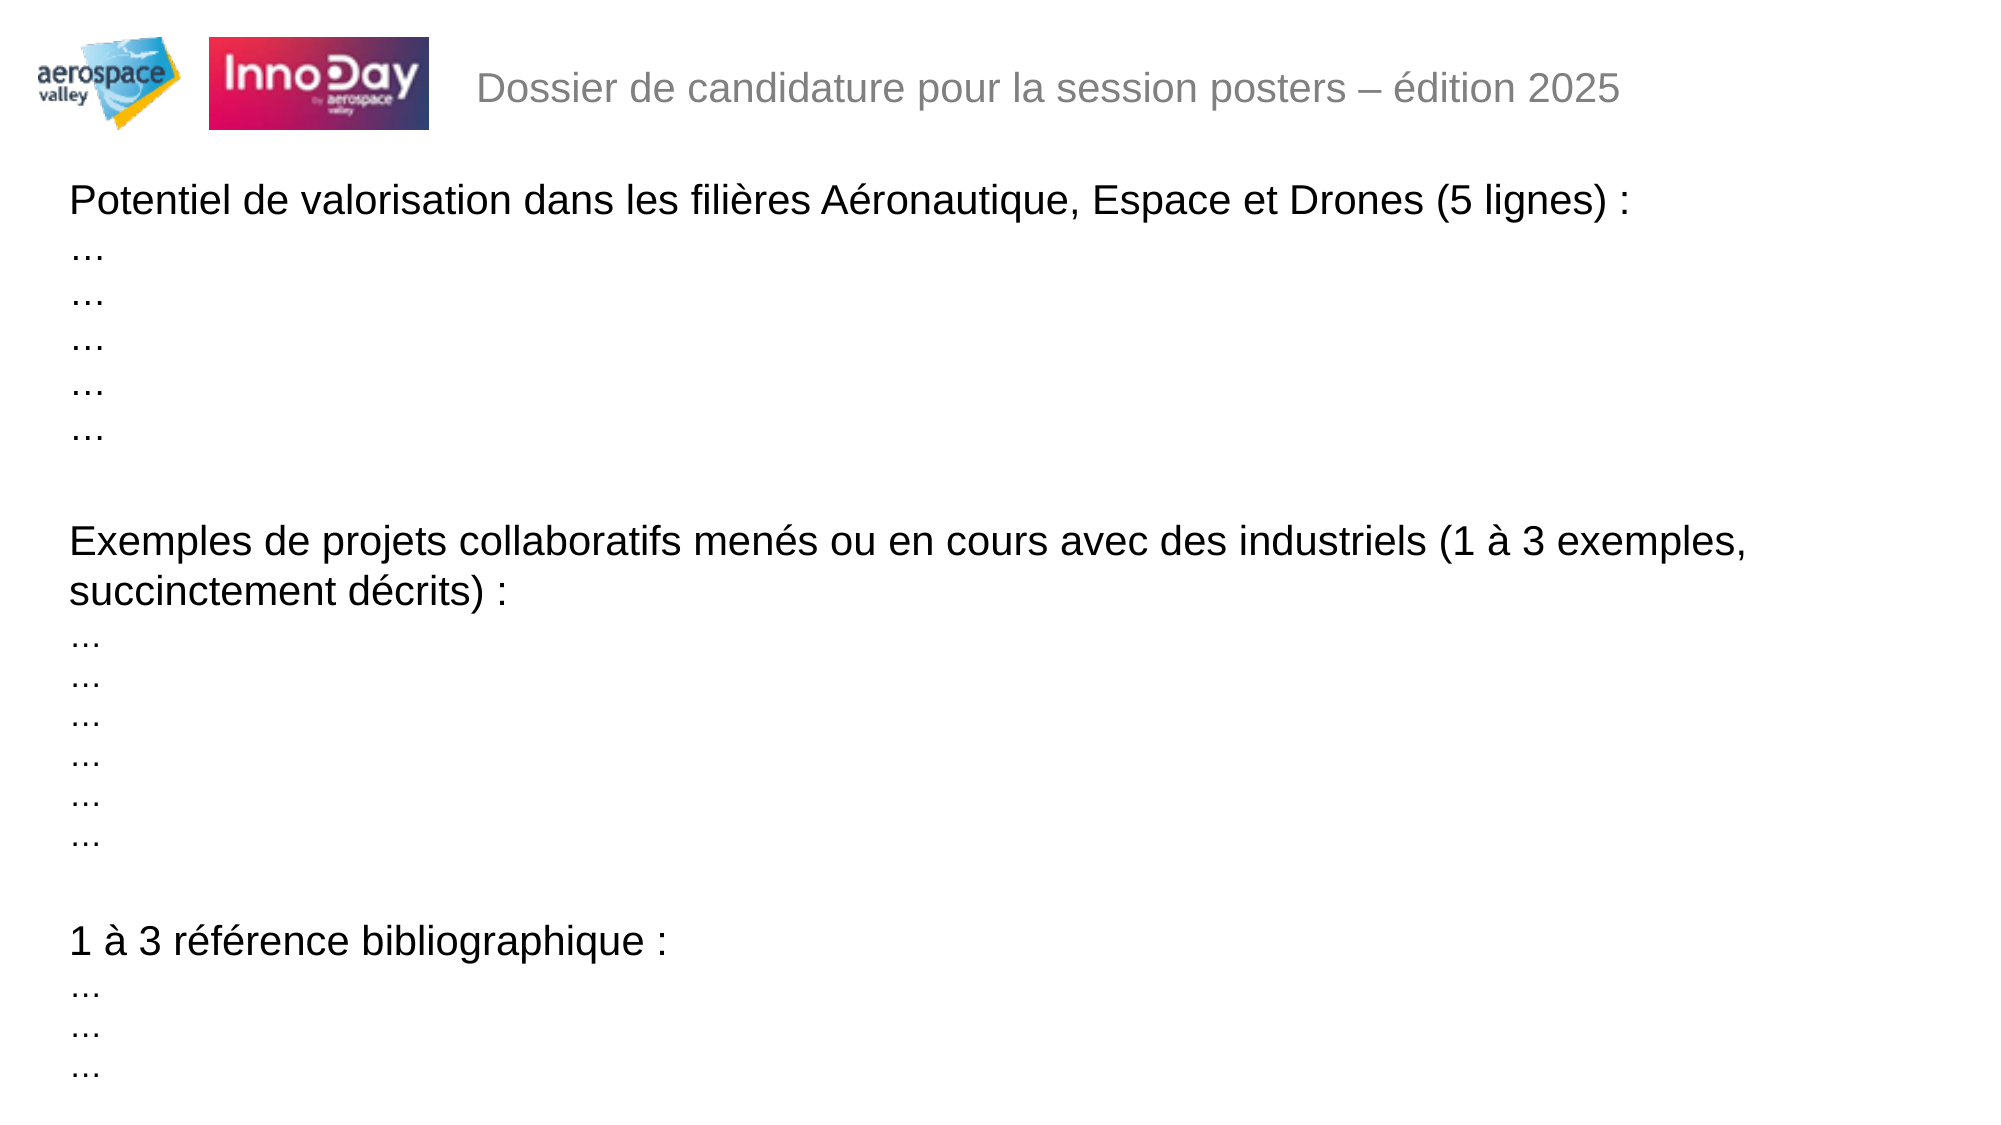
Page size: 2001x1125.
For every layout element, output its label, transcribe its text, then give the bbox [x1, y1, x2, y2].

picture [38, 37, 181, 130]
text_box Potentiel de valorisation dans les filières Aéronautique, Espace et Drones (5 lignes) : … … … … … Exemples de projets collaboratifs menés ou en cours avec des industriels (1 à 3 exemples, succinctement décrits) : … … … … … … 1 à 3 référence bibliographique : … … … [54, 165, 1884, 1125]
picture [209, 37, 429, 130]
